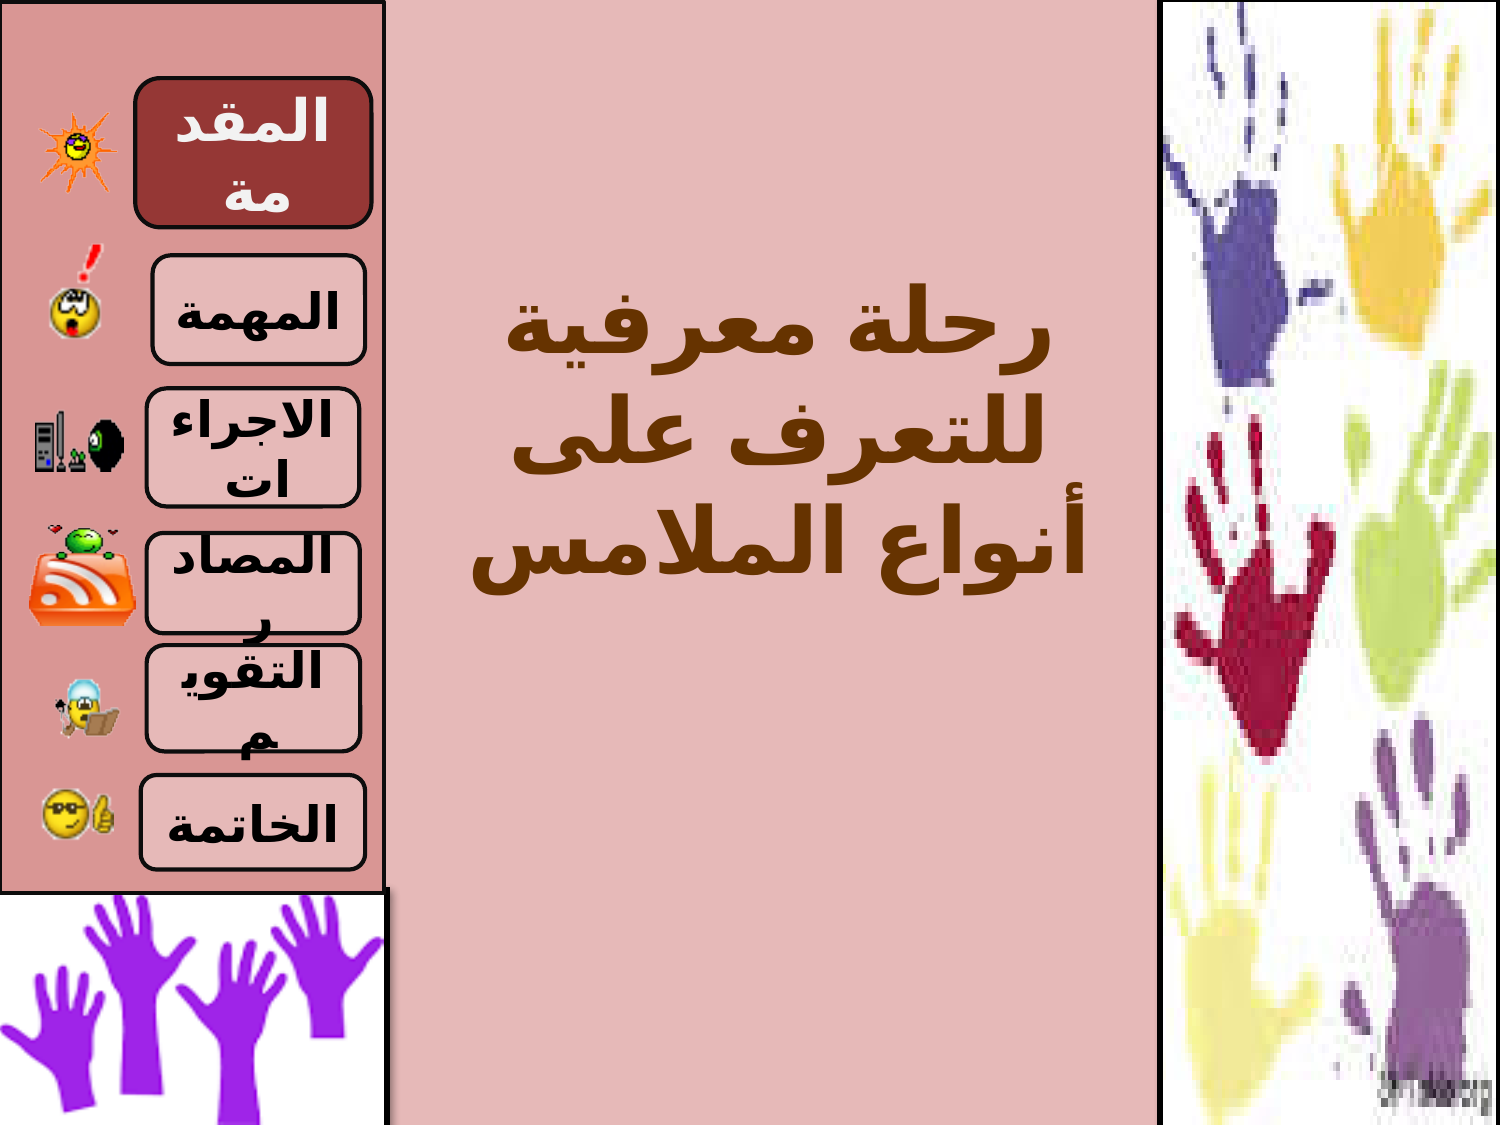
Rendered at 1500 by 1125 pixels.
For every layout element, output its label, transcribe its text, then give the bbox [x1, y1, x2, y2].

text_box الخاتمة [138, 772, 368, 872]
picture [38, 787, 114, 844]
picture [29, 525, 136, 626]
text_box المصادر [144, 530, 362, 636]
text_box رحلة معرفية للتعرف على أنواع الملامس [404, 254, 1155, 599]
text_box المقدمة [133, 76, 374, 230]
text_box المهمة [150, 253, 368, 367]
text_box الاجراءات [144, 386, 362, 509]
picture [45, 241, 107, 342]
picture [1163, 1, 1496, 1125]
text_box التقويم [144, 643, 363, 754]
picture [35, 400, 124, 473]
picture [35, 108, 124, 197]
picture [0, 892, 385, 1125]
picture [43, 656, 122, 741]
text_box [0, 0, 386, 893]
